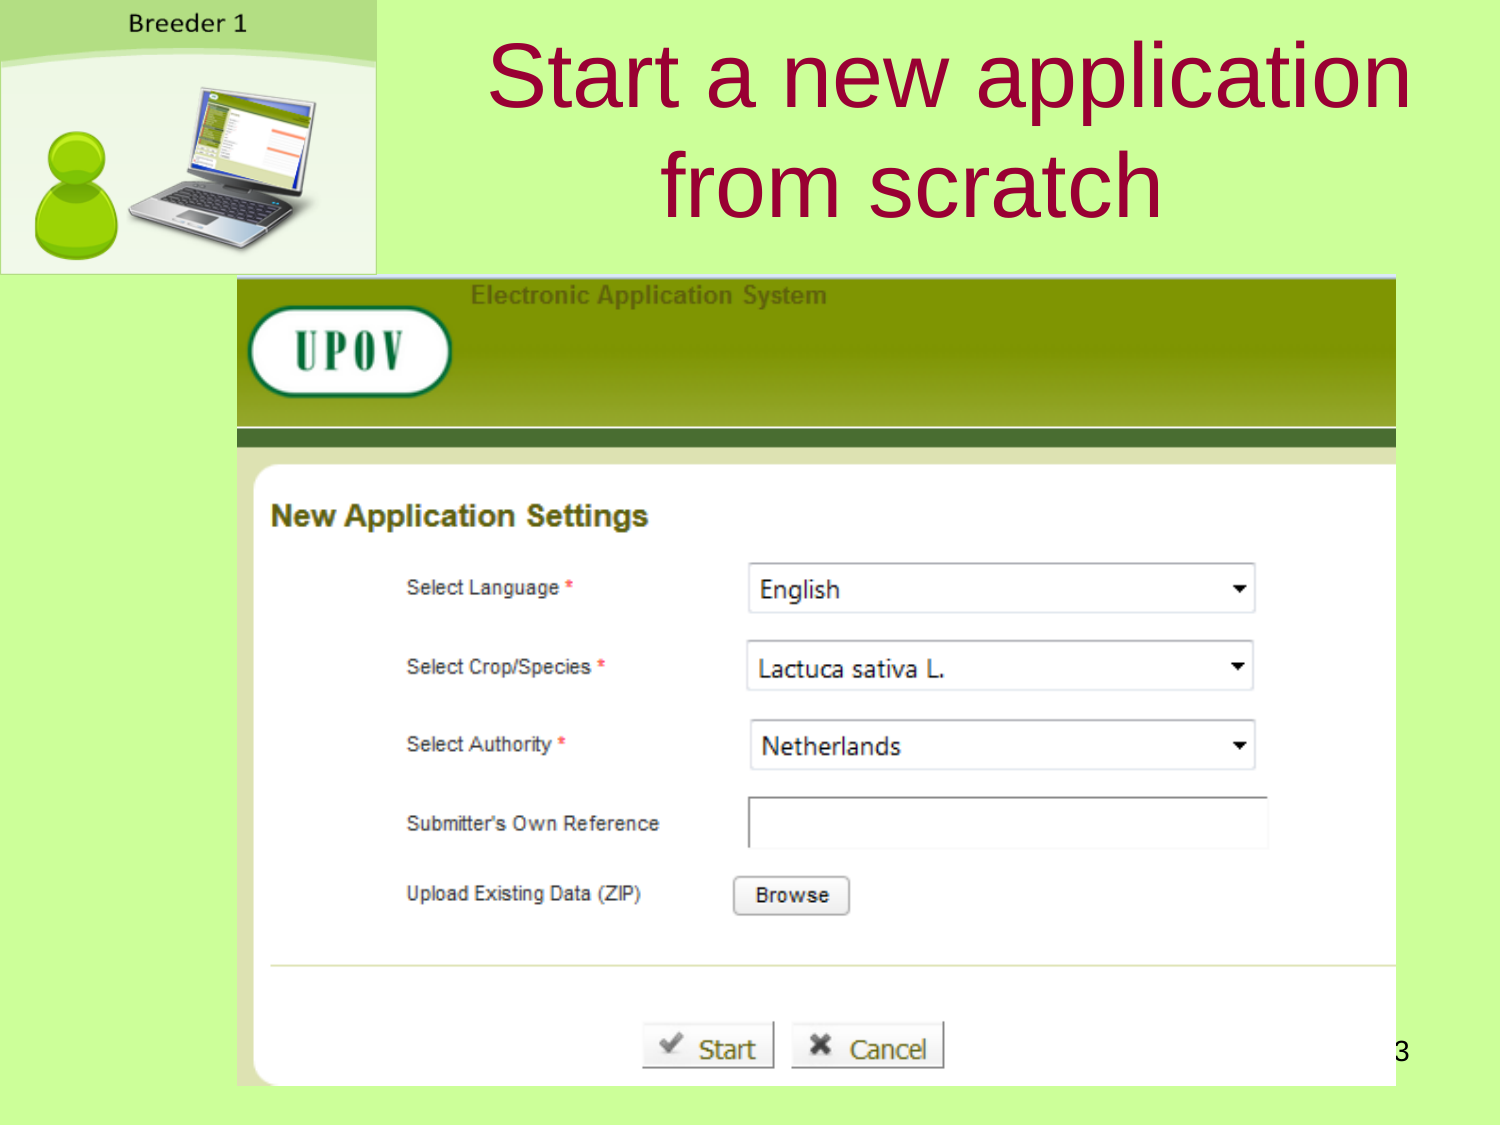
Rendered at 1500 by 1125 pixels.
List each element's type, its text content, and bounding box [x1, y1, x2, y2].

title Start a new application from scratch [381, 87, 1500, 275]
picture [0, 0, 1396, 1087]
slide_number 13 [1074, 1024, 1425, 1103]
